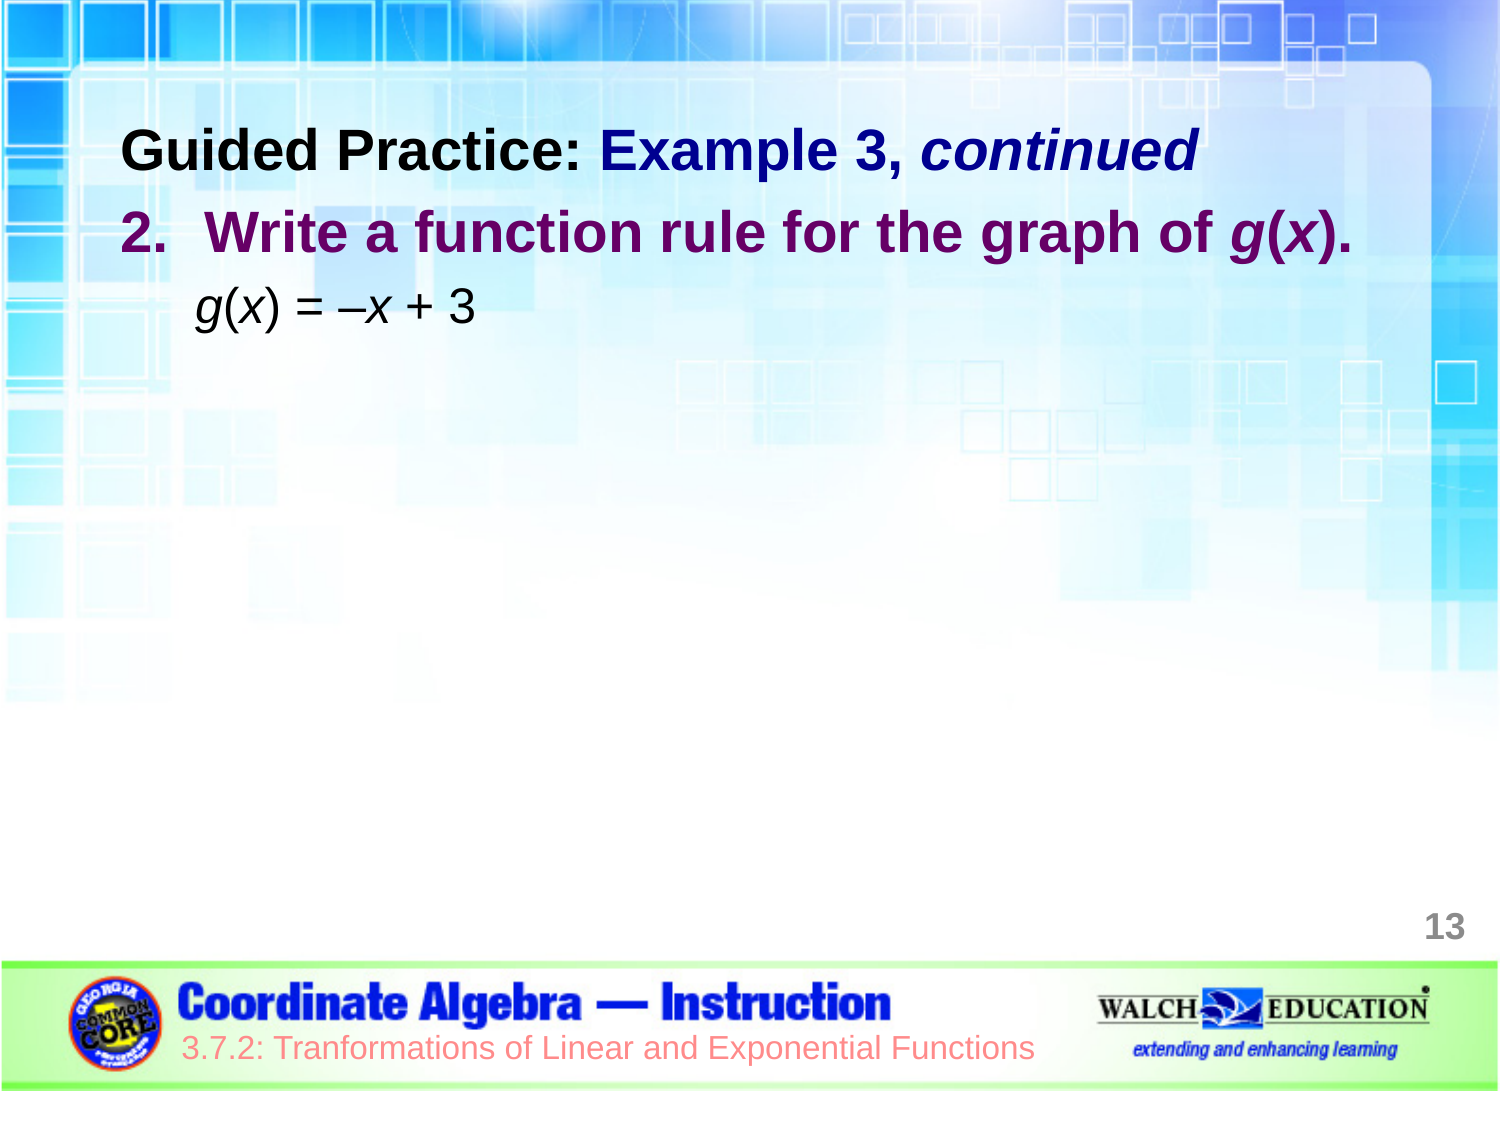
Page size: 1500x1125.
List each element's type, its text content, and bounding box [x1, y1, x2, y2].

slide_number 13 [1361, 901, 1481, 949]
picture [1, 0, 1500, 1091]
footer 3.7.2: Tranformations of Linear and Exponential Functions [166, 1024, 1080, 1069]
subtitle Guided Practice: Example 3, continued Write a function rule for the graph of g(x). g(x) = –x + 3 [105, 105, 1394, 925]
